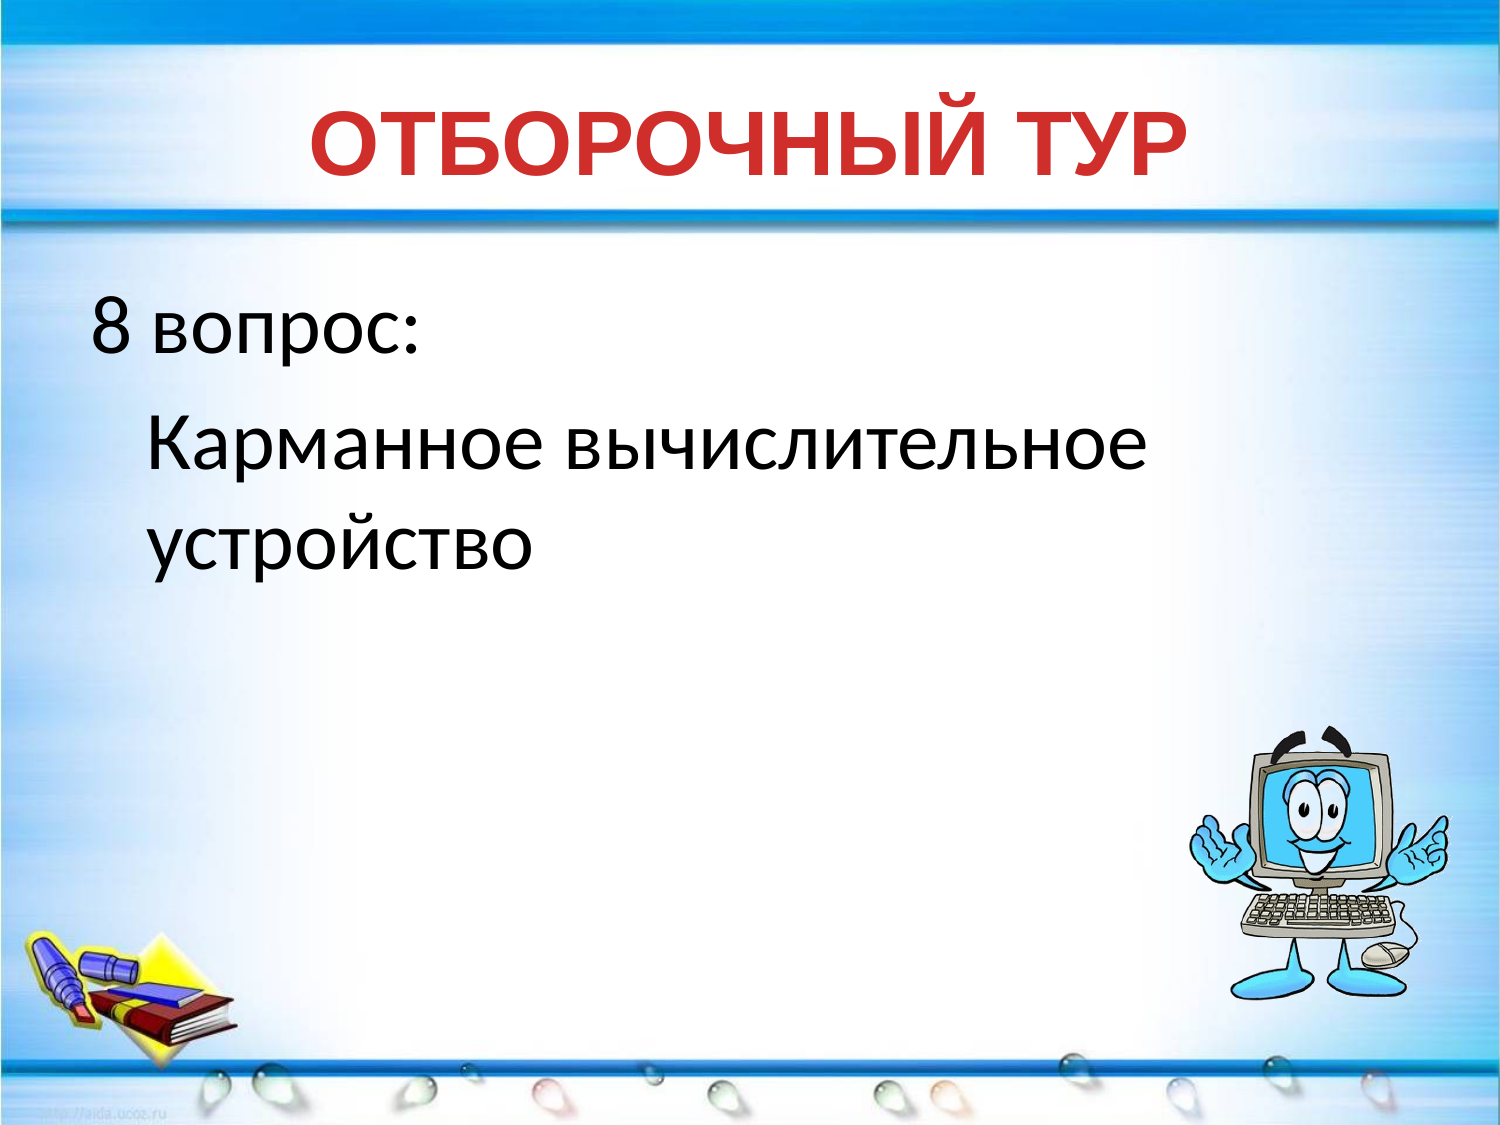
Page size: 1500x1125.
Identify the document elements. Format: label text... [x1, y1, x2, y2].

title ОТБОРОЧНЫЙ ТУР [75, 45, 1425, 233]
picture [0, 0, 1500, 1125]
list 8 вопрос: Карманное вычислительное устройство [75, 262, 1425, 1005]
